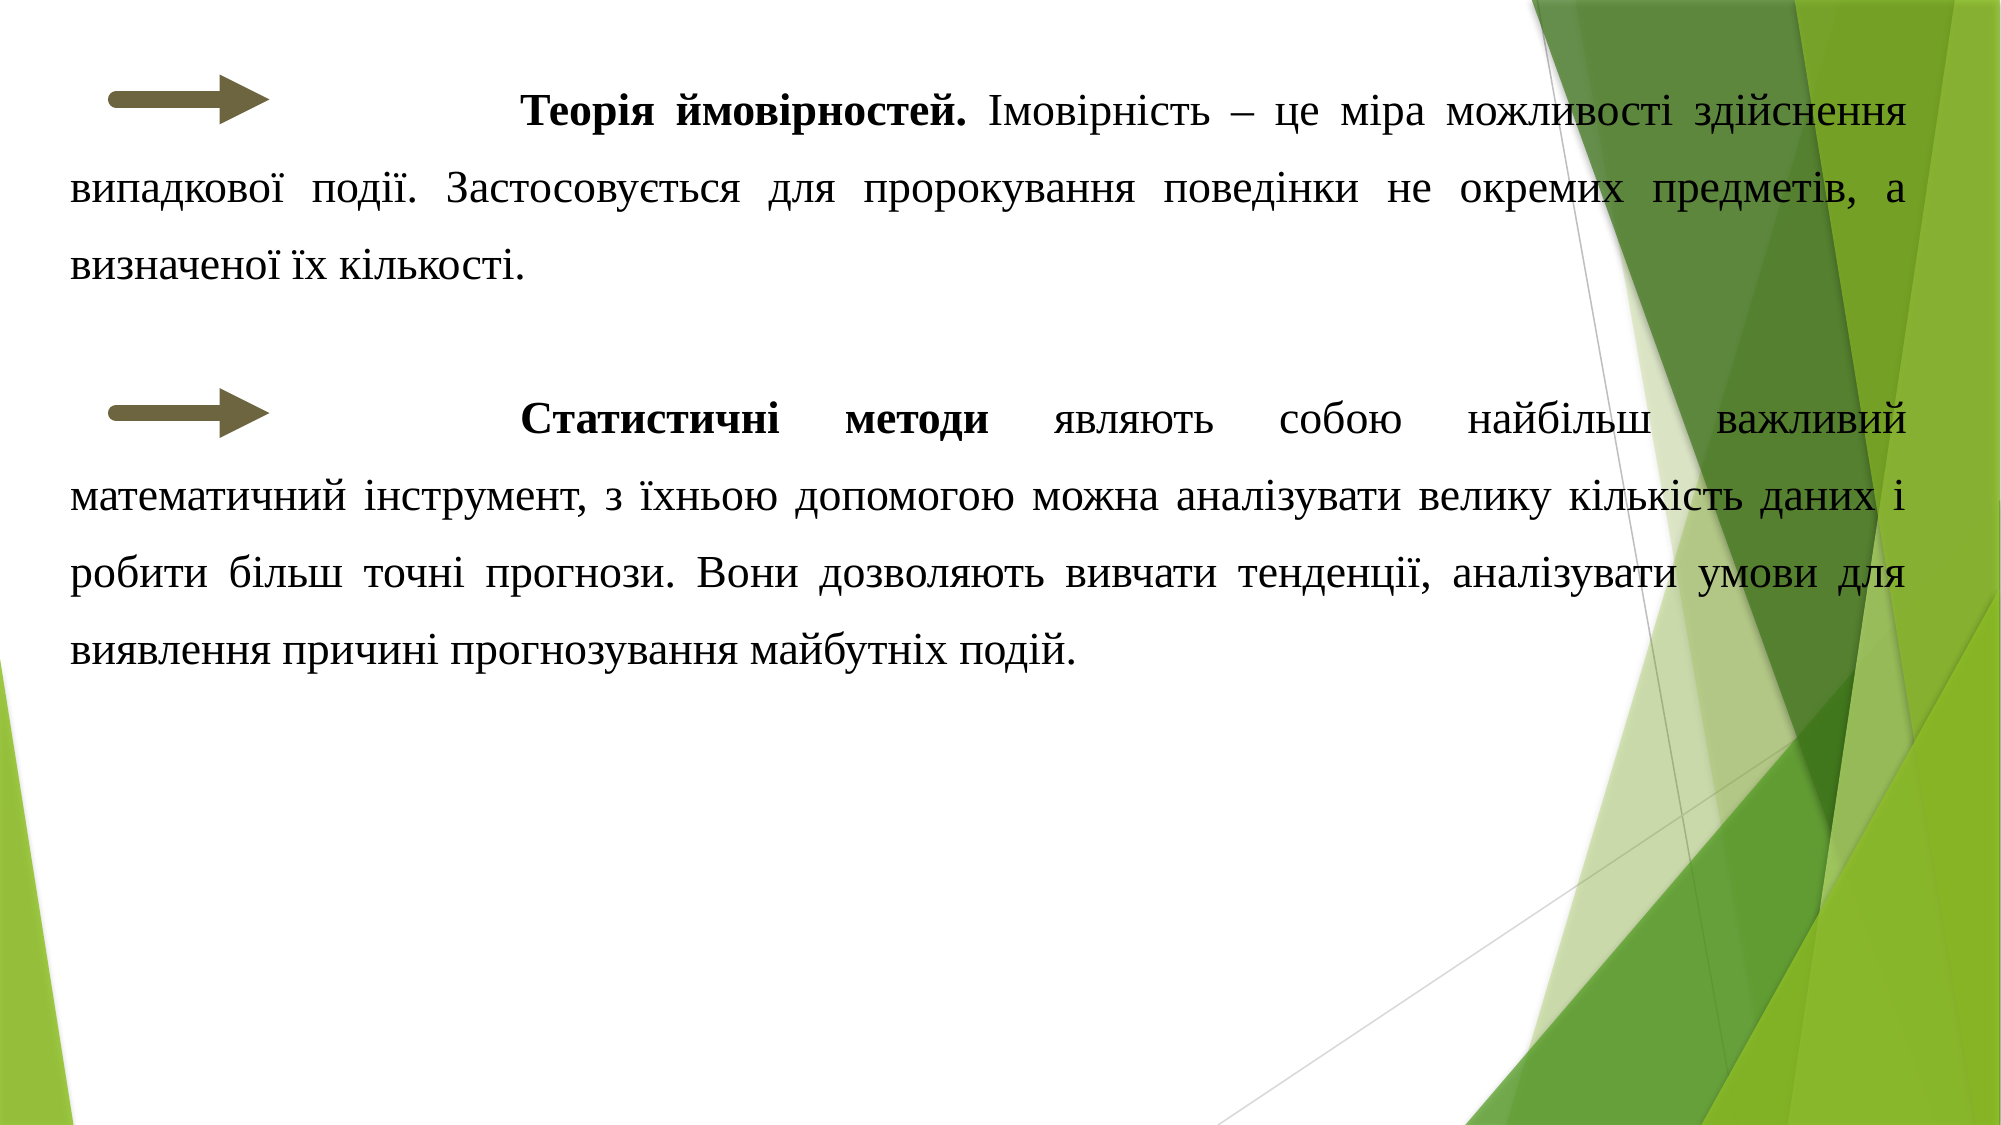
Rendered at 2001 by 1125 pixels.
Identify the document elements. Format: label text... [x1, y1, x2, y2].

text_box Теорія ймовірностей. Імовірність – це міра можливості здійснення випадкової події. Застосовується для пророкування поведінки не окремих предметів, а визначеної їх кількості. Статистичні методи являють собою найбільш важливий математичний інструмент, з їхньою допомогою можна аналізувати велику кількість даних і робити більш точні прогнози. Вони дозволяють вивчати тенденції, аналізувати умови для виявлення причині прогнозування майбутніх подій. [55, 50, 1923, 681]
